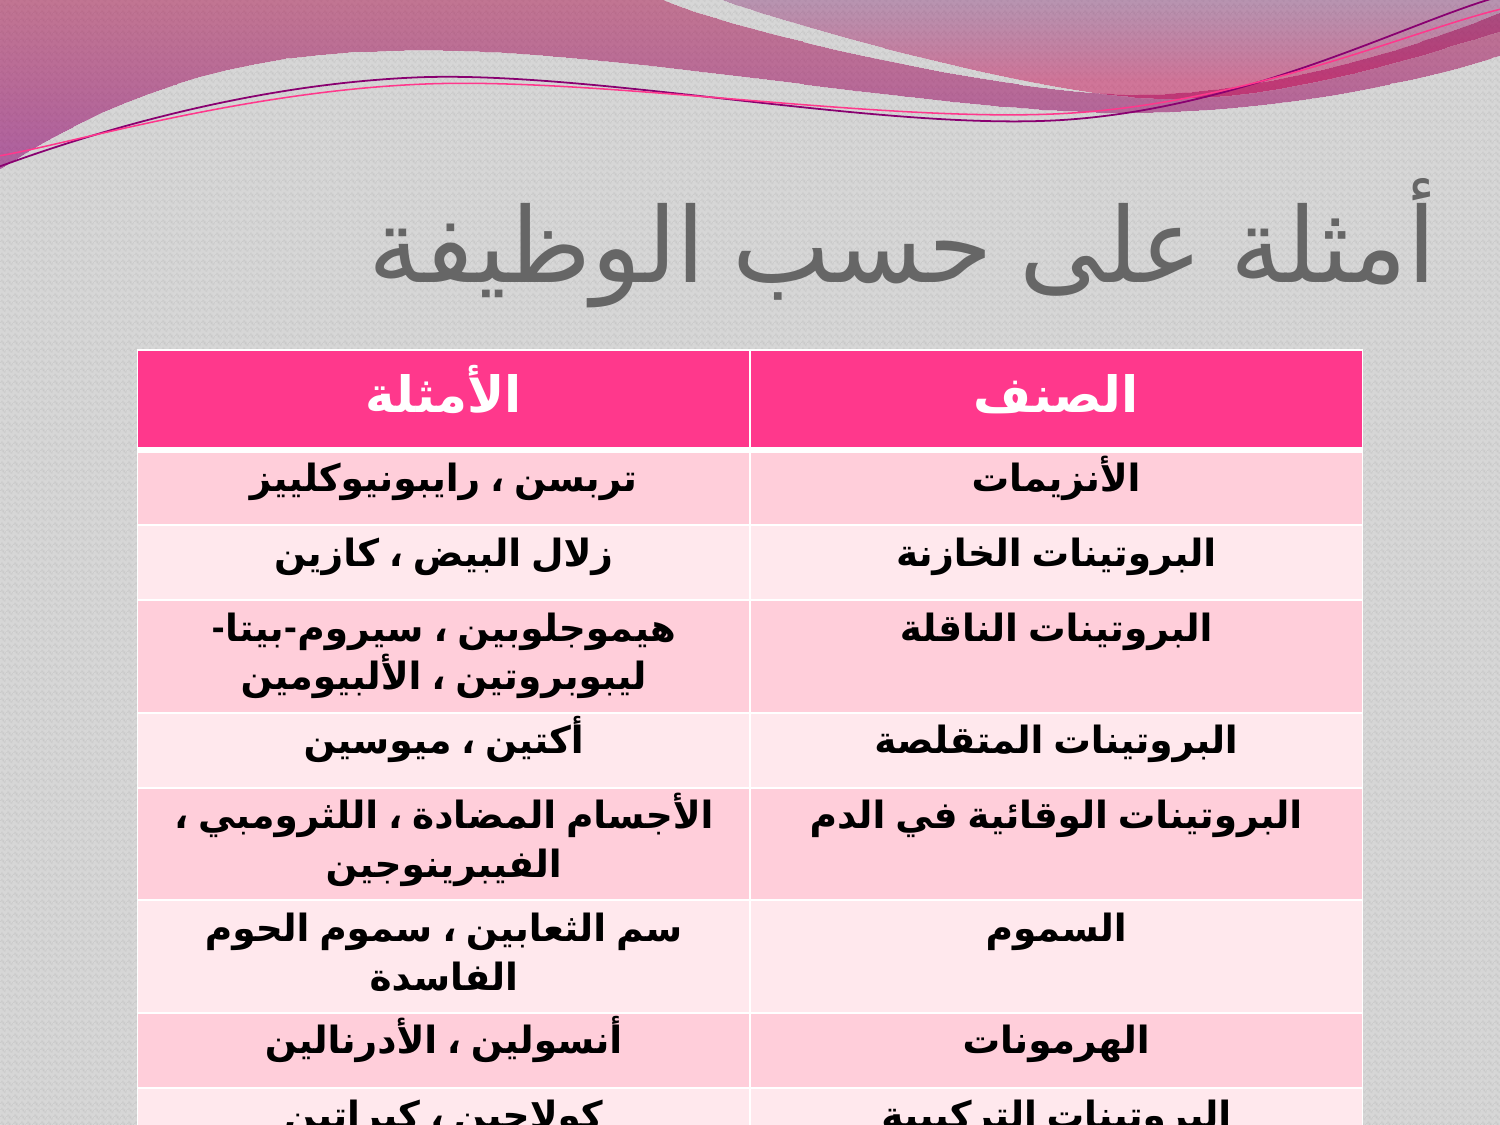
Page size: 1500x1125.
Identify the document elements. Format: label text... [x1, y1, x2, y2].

table_cell هيموجلوبين ، سيروم-بيتا-ليبوبروتين ، الألبيومين [138, 601, 749, 712]
table_cell البروتينات الناقلة [751, 601, 1362, 712]
title أمثلة على حسب الوظيفة [87, 115, 1438, 303]
table_cell البروتينات التركيبية [751, 1089, 1362, 1125]
table_header الأمثلة [138, 351, 749, 447]
table_cell أنسولين ، الأدرنالين [138, 1014, 749, 1087]
table_cell البروتينات الوقائية في الدم [751, 789, 1362, 899]
table_cell البروتينات المتقلصة [751, 714, 1362, 787]
table_cell كولاجين ، كيراتين [138, 1089, 749, 1125]
table_cell أكتين ، ميوسين [138, 714, 749, 787]
table_cell الأنزيمات [751, 453, 1362, 524]
table_cell الهرمونات [751, 1014, 1362, 1087]
table_cell سم الثعابين ، سموم الحوم الفاسدة [138, 901, 749, 1012]
table_header الصنف [751, 351, 1362, 447]
table_cell الأجسام المضادة ، اللثرومبي ، الفيبرينوجين [138, 789, 749, 899]
table_cell السموم [751, 901, 1362, 1012]
table_cell البروتينات الخازنة [751, 526, 1362, 599]
table_cell تربسن ، رايبونيوكلييز [138, 453, 749, 524]
table_cell زلال البيض ، كازين [138, 526, 749, 599]
